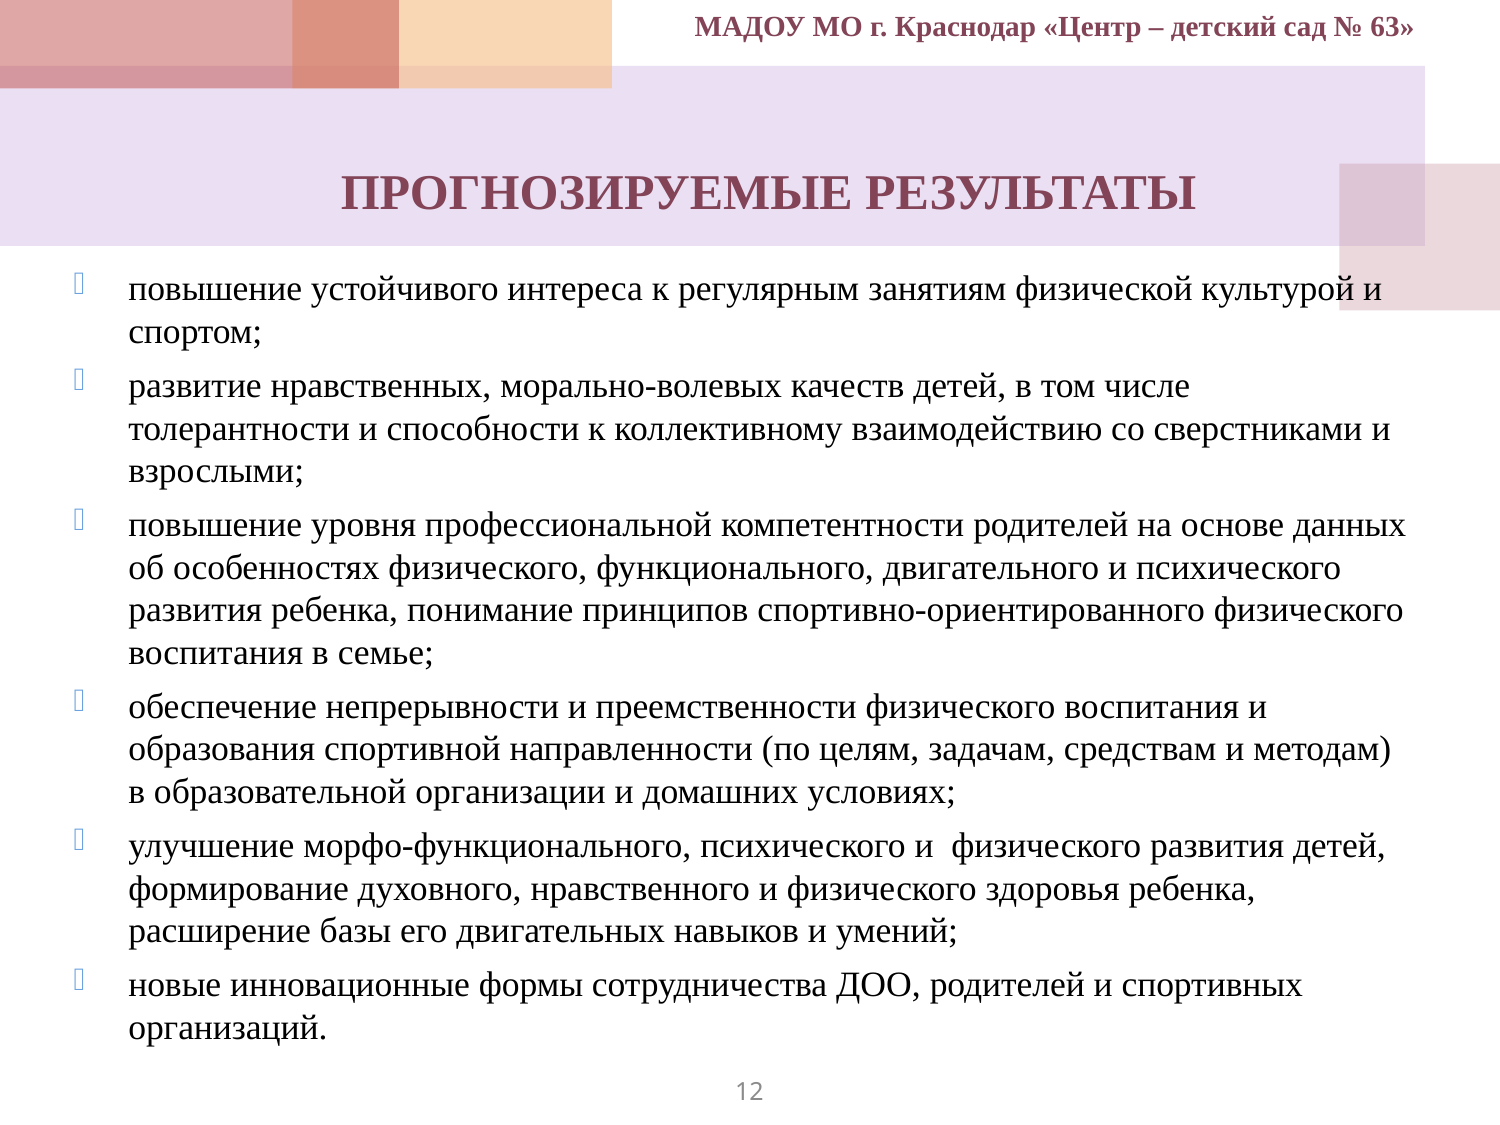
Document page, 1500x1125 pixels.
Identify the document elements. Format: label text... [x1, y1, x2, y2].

text_box МАДОУ МО г. Краснодар «Центр – детский сад № 63» [609, 0, 1500, 50]
title ПРОГНОЗИРУЕМЫЕ РЕЗУЛЬТАТЫ [93, 140, 1444, 239]
list повышение устойчивого интереса к регулярным занятиям физической культурой и спортом; развитие нравственных, морально-волевых качеств детей, в том числе толерантности и способности к коллективному взаимодействию со сверстниками и взрослыми; повышение уровня профессиональной компетентности родителей на основе данных об особенностях физического, функционального, двигательного и психического развития ребенка, понимание принципов спортивно-ориентированного физического воспитания в семье; обеспечение непрерывности и преемственности физического воспитания и образования спортивной направленности (по целям, задачам, средствам и методам) в образовательной организации и домашних условиях; улучшение морфо-функционального, психического и физического развития детей, формирование духовного, нравственного и физического здоровья ребенка, расширение базы его двигательных навыков и умений; новые инновационные формы сотрудничества ДОО, родителей и спортивных организаций. [58, 257, 1429, 1055]
slide_number 12 [574, 1072, 925, 1113]
